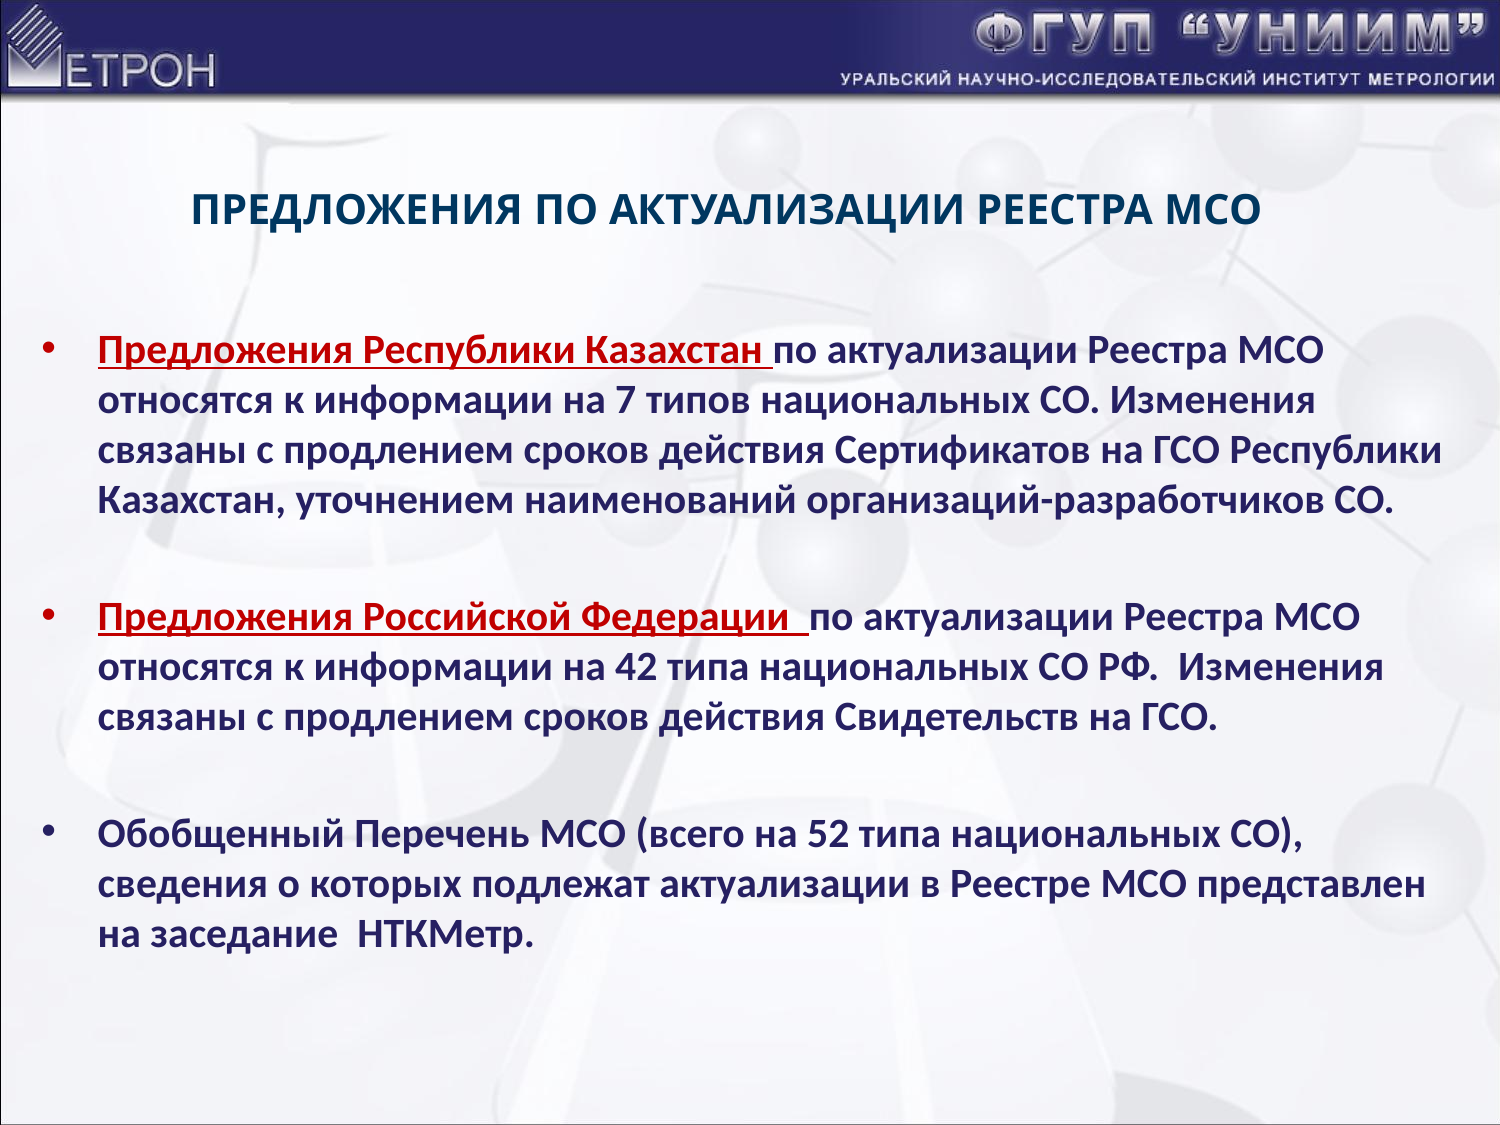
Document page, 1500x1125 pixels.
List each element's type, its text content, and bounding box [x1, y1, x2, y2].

title ПРЕДЛОЖЕНИЯ ПО АКТУАЛИЗАЦИИ РЕЕСТРА МСО [53, 149, 1400, 268]
picture [0, 0, 1500, 1125]
list Предложения Республики Казахстан по актуализации Реестра МСО относятся к информации на 7 типов национальных СО. Изменения связаны с продлением сроков действия Сертификатов на ГСО Республики Казахстан, уточнением наименований организаций-разработчиков СО. Предложения Российской Федерации по актуализации Реестра МСО относятся к информации на 42 типа национальных СО РФ. Изменения связаны с продлением сроков действия Свидетельств на ГСО. Обобщенный Перечень МСО (всего на 52 типа национальных СО), сведения о которых подлежат актуализации в Реестре МСО представлен на заседание НТКМетр. [26, 314, 1471, 1024]
